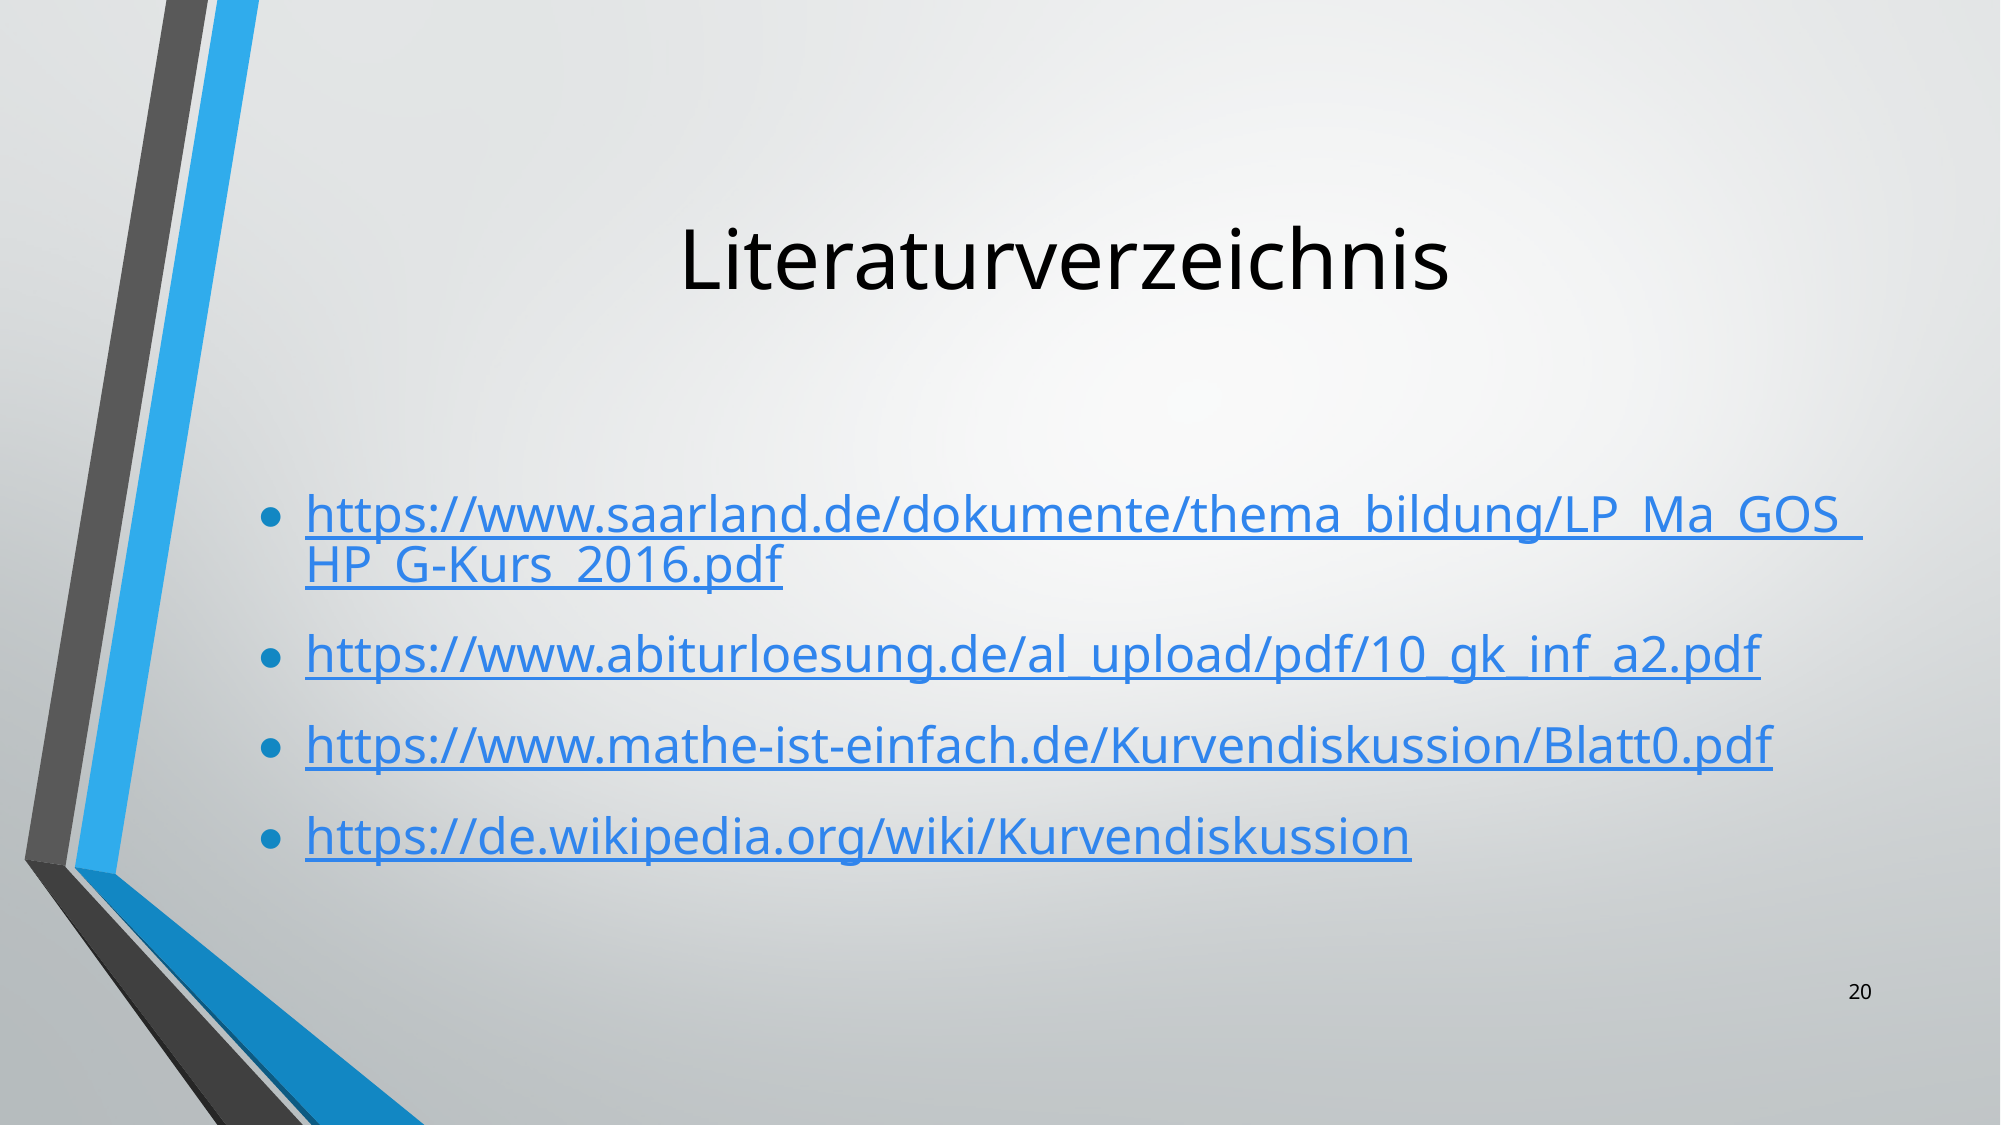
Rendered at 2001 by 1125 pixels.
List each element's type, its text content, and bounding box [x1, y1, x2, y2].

title Literaturverzeichnis [243, 112, 1887, 400]
slide_number 20 [1796, 962, 1887, 1023]
list https://www.saarland.de/dokumente/thema_bildung/LP_Ma_GOS_HP_G-Kurs_2016.pdf https://www.abiturloesung.de/al_upload/pdf/10_gk_inf_a2.pdf https://www.mathe-ist-einfach.de/Kurvendiskussion/Blatt0.pdf https://de.wikipedia.org/wiki/Kurvendiskussion [243, 437, 1887, 950]
